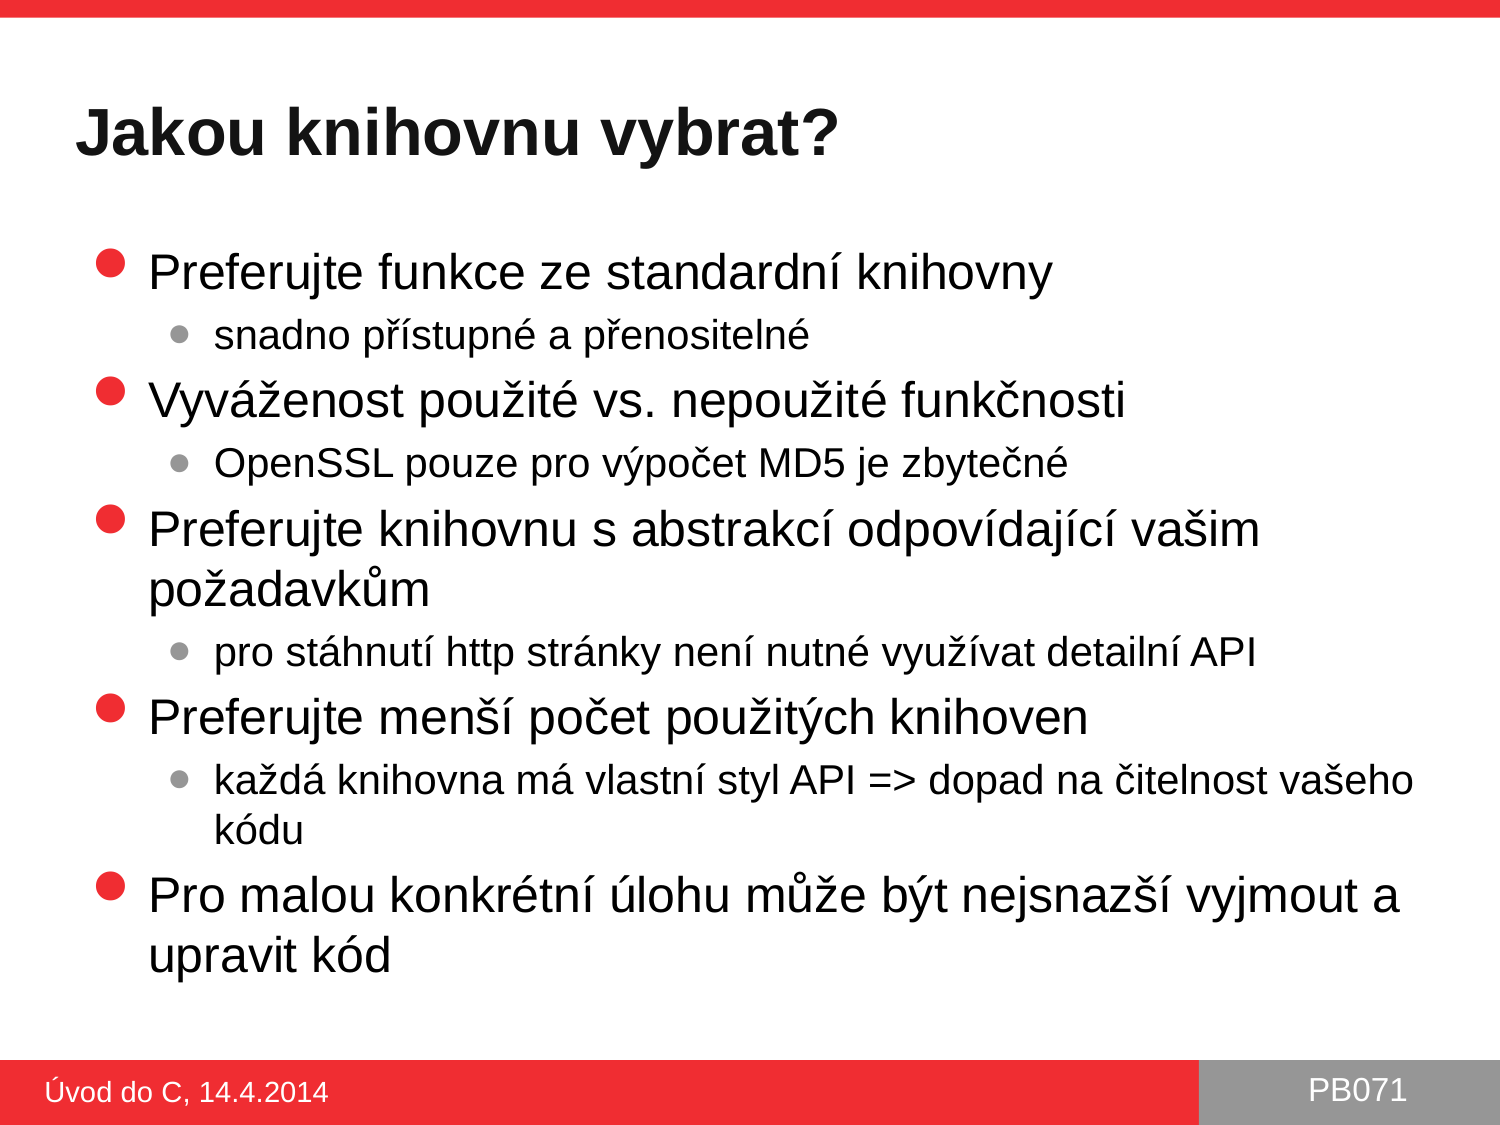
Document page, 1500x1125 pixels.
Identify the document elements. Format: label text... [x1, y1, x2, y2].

title Jakou knihovnu vybrat? [75, 45, 1471, 208]
footer Úvod do C, 14.4.2014 [29, 1065, 1199, 1125]
list Preferujte funkce ze standardní knihovny snadno přístupné a přenositelné Vyváženost použité vs. nepoužité funkčnosti OpenSSL pouze pro výpočet MD5 je zbytečné Preferujte knihovnu s abstrakcí odpovídající vašim požadavkům pro stáhnutí http stránky není nutné využívat detailní API Preferujte menší počet použitých knihoven každá knihovna má vlastní styl API => dopad na čitelnost vašeho kódu Pro malou konkrétní úlohu může být nejsnazší vyjmout a upravit kód [76, 231, 1459, 1024]
